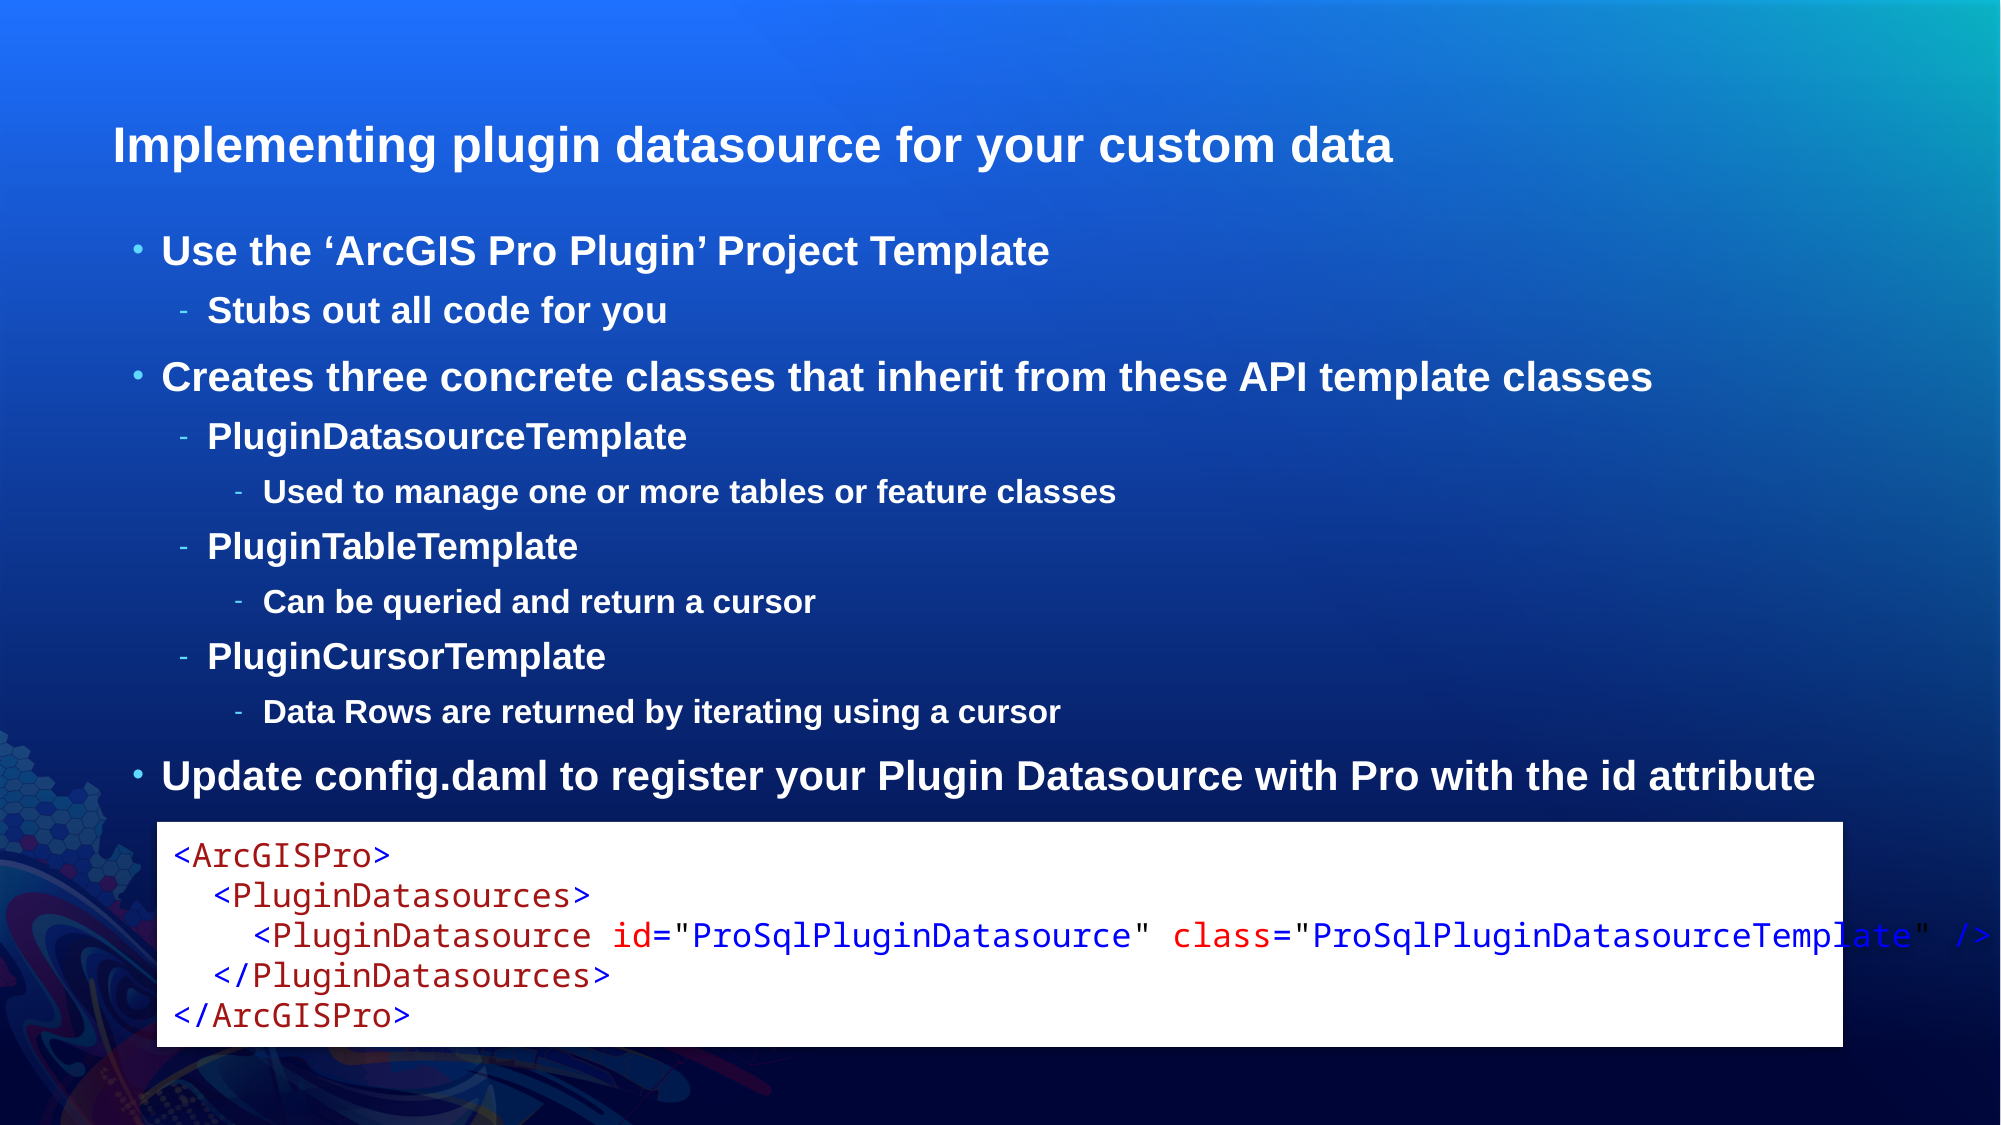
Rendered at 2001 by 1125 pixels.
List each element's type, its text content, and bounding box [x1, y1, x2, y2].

list Use the ‘ArcGIS Pro Plugin’ Project Template Stubs out all code for you Creates three concrete classes that inherit from these API template classes PluginDatasourceTemplate Used to manage one or more tables or feature classes PluginTableTemplate Can be queried and return a cursor PluginCursorTemplate Data Rows are returned by iterating using a cursor Update config.daml to register your Plugin Datasource with Pro with the id attribute [132, 223, 1889, 786]
title Implementing plugin datasource for your custom data [112, 111, 1889, 173]
text_box <ArcGISPro> <PluginDatasources> <PluginDatasource id="ProSqlPluginDatasource" class="ProSqlPluginDatasourceTemplate" /> </PluginDatasources> </ArcGISPro> [156, 821, 1844, 1048]
